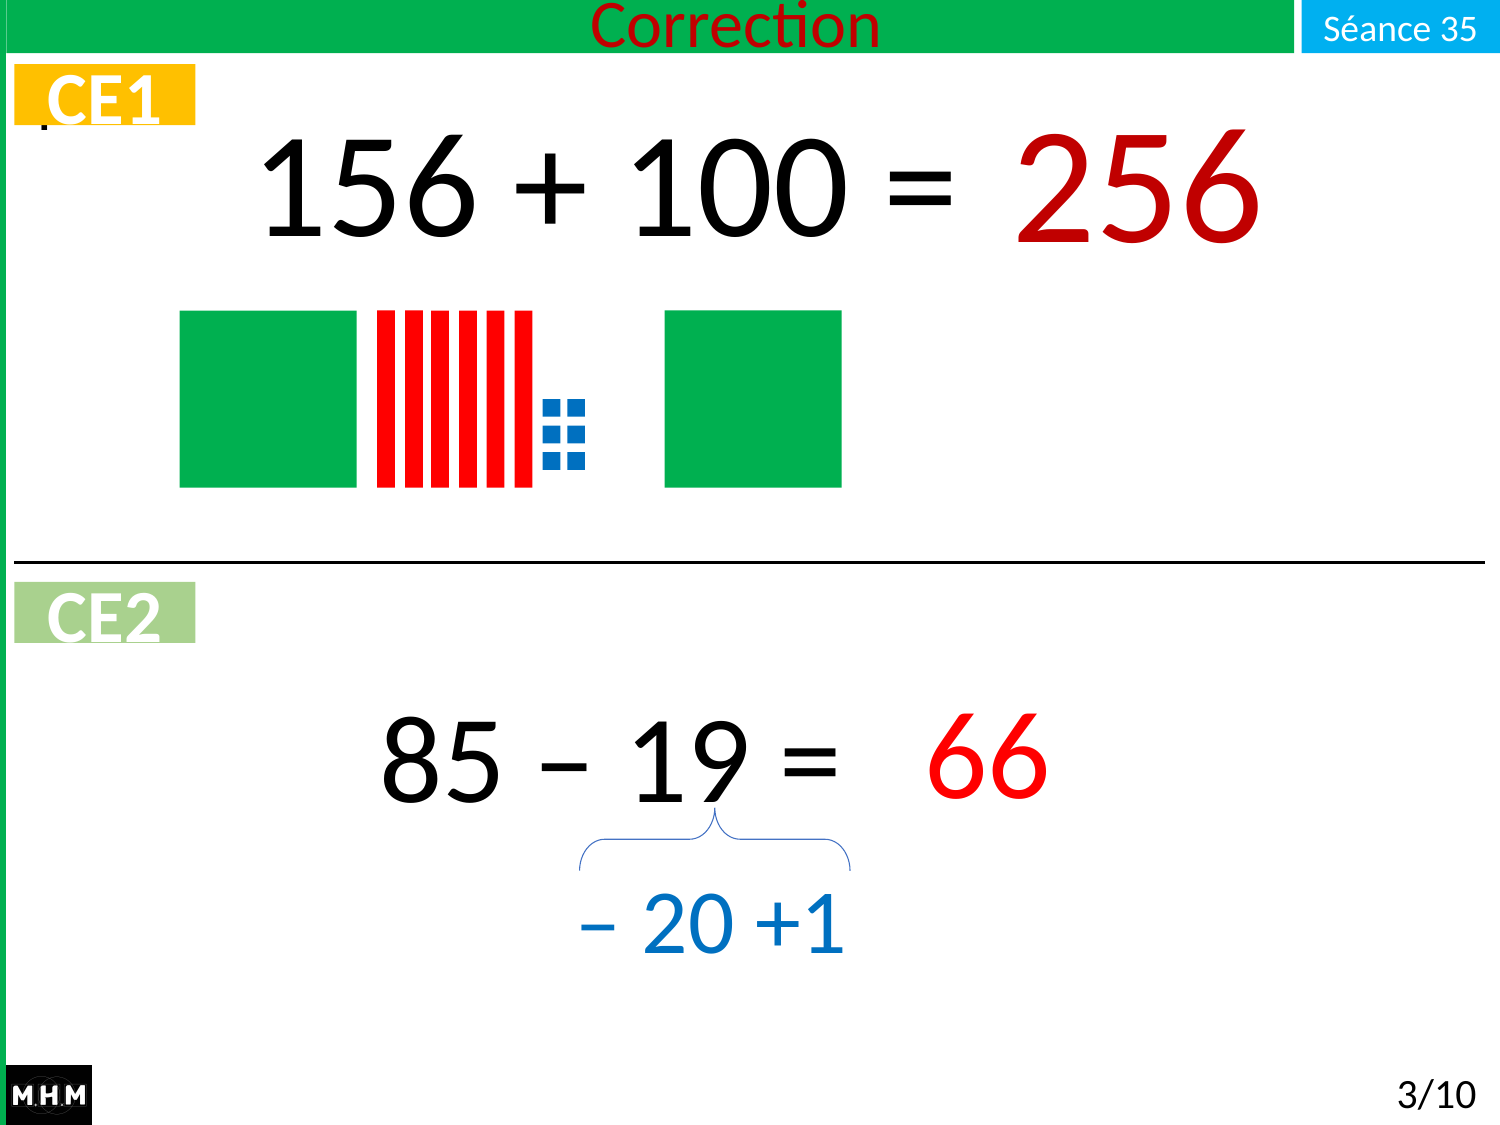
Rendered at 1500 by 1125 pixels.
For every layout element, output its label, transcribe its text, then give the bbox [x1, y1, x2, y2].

text_box [566, 398, 586, 418]
text_box CE1 [13, 63, 196, 126]
text_box CE2 [13, 581, 196, 644]
text_box [664, 309, 843, 489]
text_box [542, 451, 561, 471]
text_box 85 – 19 = [364, 670, 1164, 835]
text_box [514, 309, 533, 489]
text_box [404, 309, 424, 489]
text_box [458, 309, 478, 489]
text_box [486, 309, 505, 489]
picture [6, 1065, 92, 1125]
list 3/10 [1373, 1064, 1500, 1125]
title Correction [575, 0, 1500, 70]
text_box 256 [975, 68, 1301, 284]
text_box [542, 425, 561, 444]
text_box [179, 309, 358, 489]
text_box [430, 309, 450, 489]
text_box – 20 +1 [560, 854, 1360, 979]
text_box [566, 425, 586, 444]
text_box 156 + 100 = … [236, 78, 975, 274]
text_box [579, 807, 851, 871]
text_box 66 [857, 665, 1118, 831]
text_box [542, 398, 561, 418]
text_box [376, 309, 396, 489]
text_box [566, 451, 586, 471]
